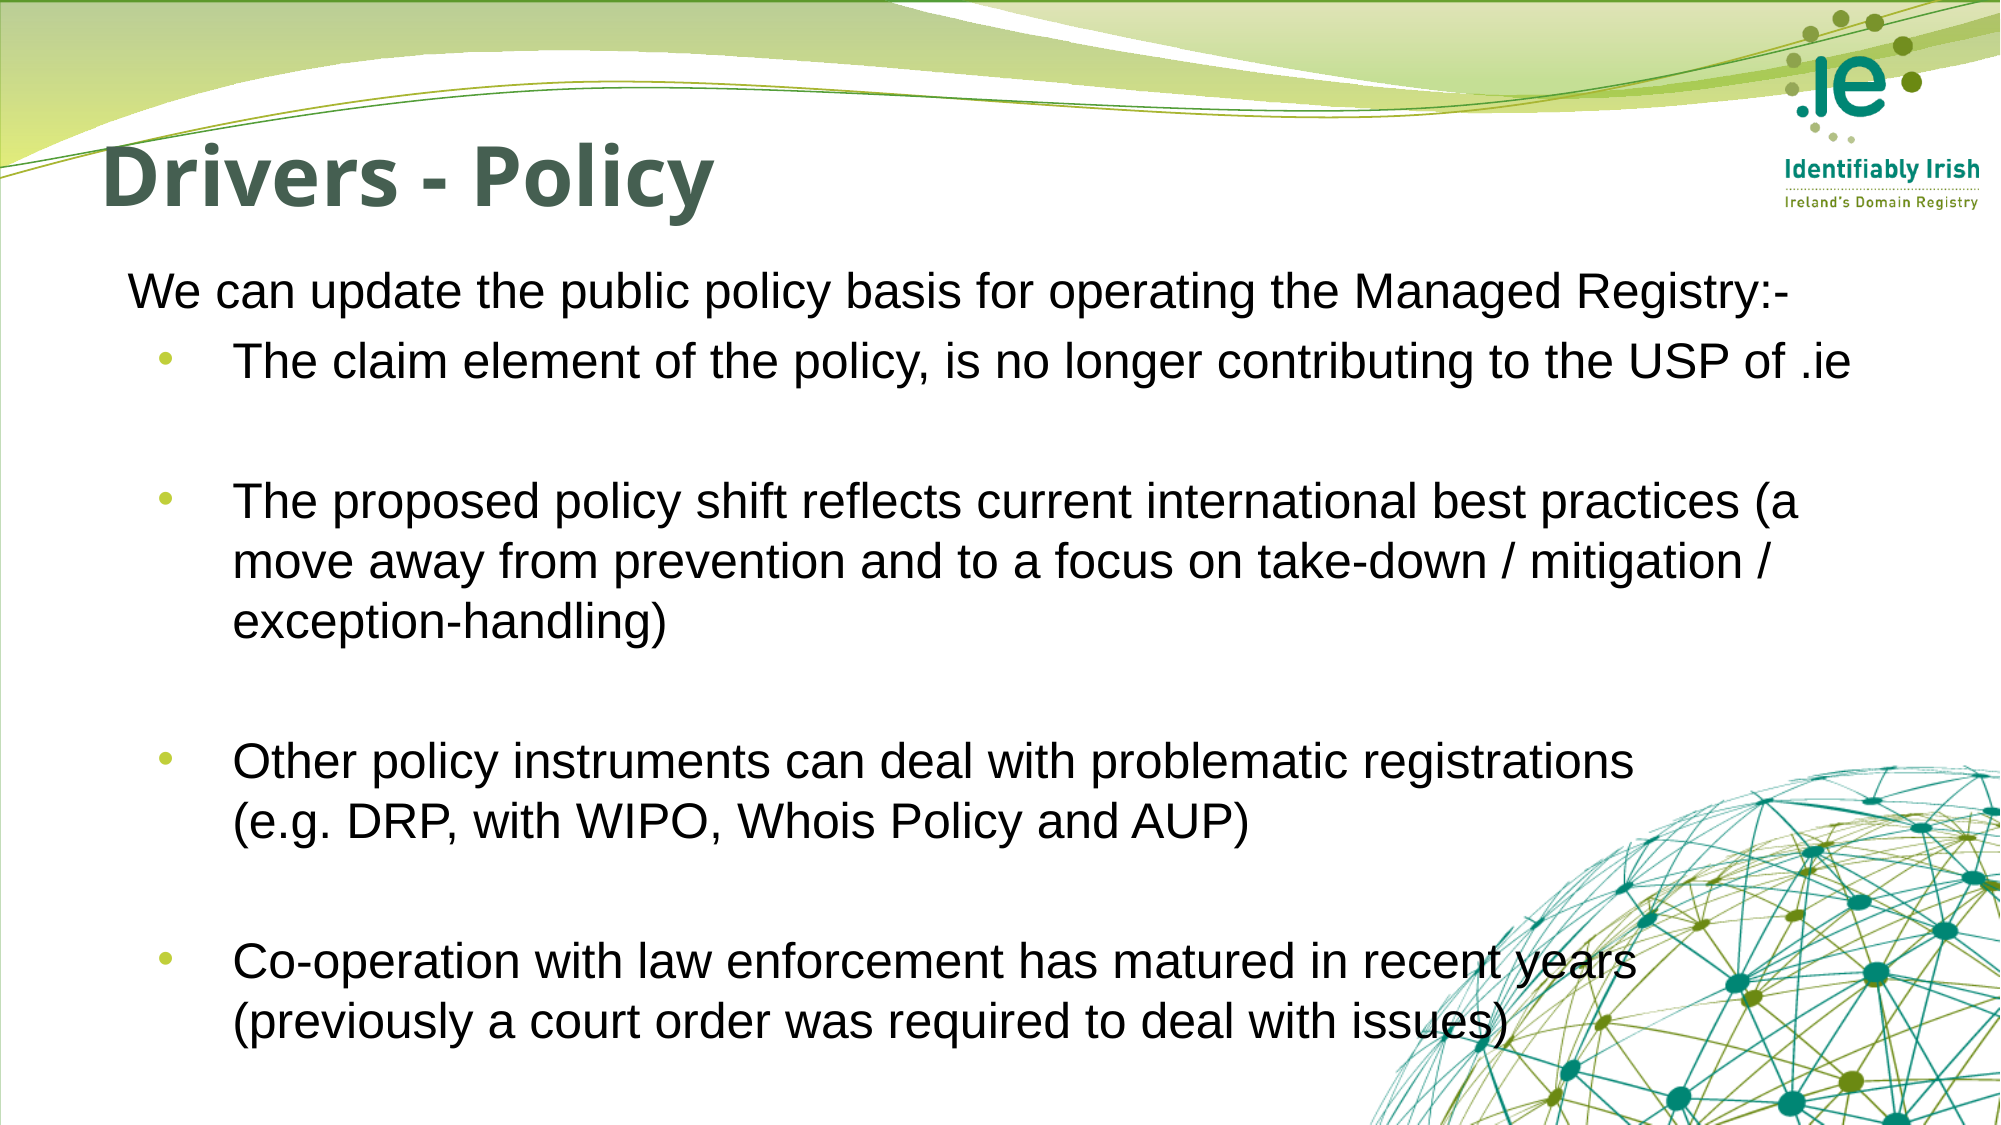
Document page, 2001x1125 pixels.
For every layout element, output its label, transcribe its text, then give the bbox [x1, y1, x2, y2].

list We can update the public policy basis for operating the Managed Registry:- The claim element of the policy, is no longer contributing to the USP of .ie The proposed policy shift reflects current international best practices (a move away from prevention and to a focus on take-down / mitigation / exception-handling) Other policy instruments can deal with problematic registrations (e.g. DRP, with WIPO, Whois Policy and AUP) Co-operation with law enforcement has matured in recent years (previously a court order was required to deal with issues) [112, 303, 1888, 972]
picture [1368, 763, 2000, 1125]
picture [1784, 10, 1979, 210]
title Drivers - Policy [99, 115, 1900, 303]
